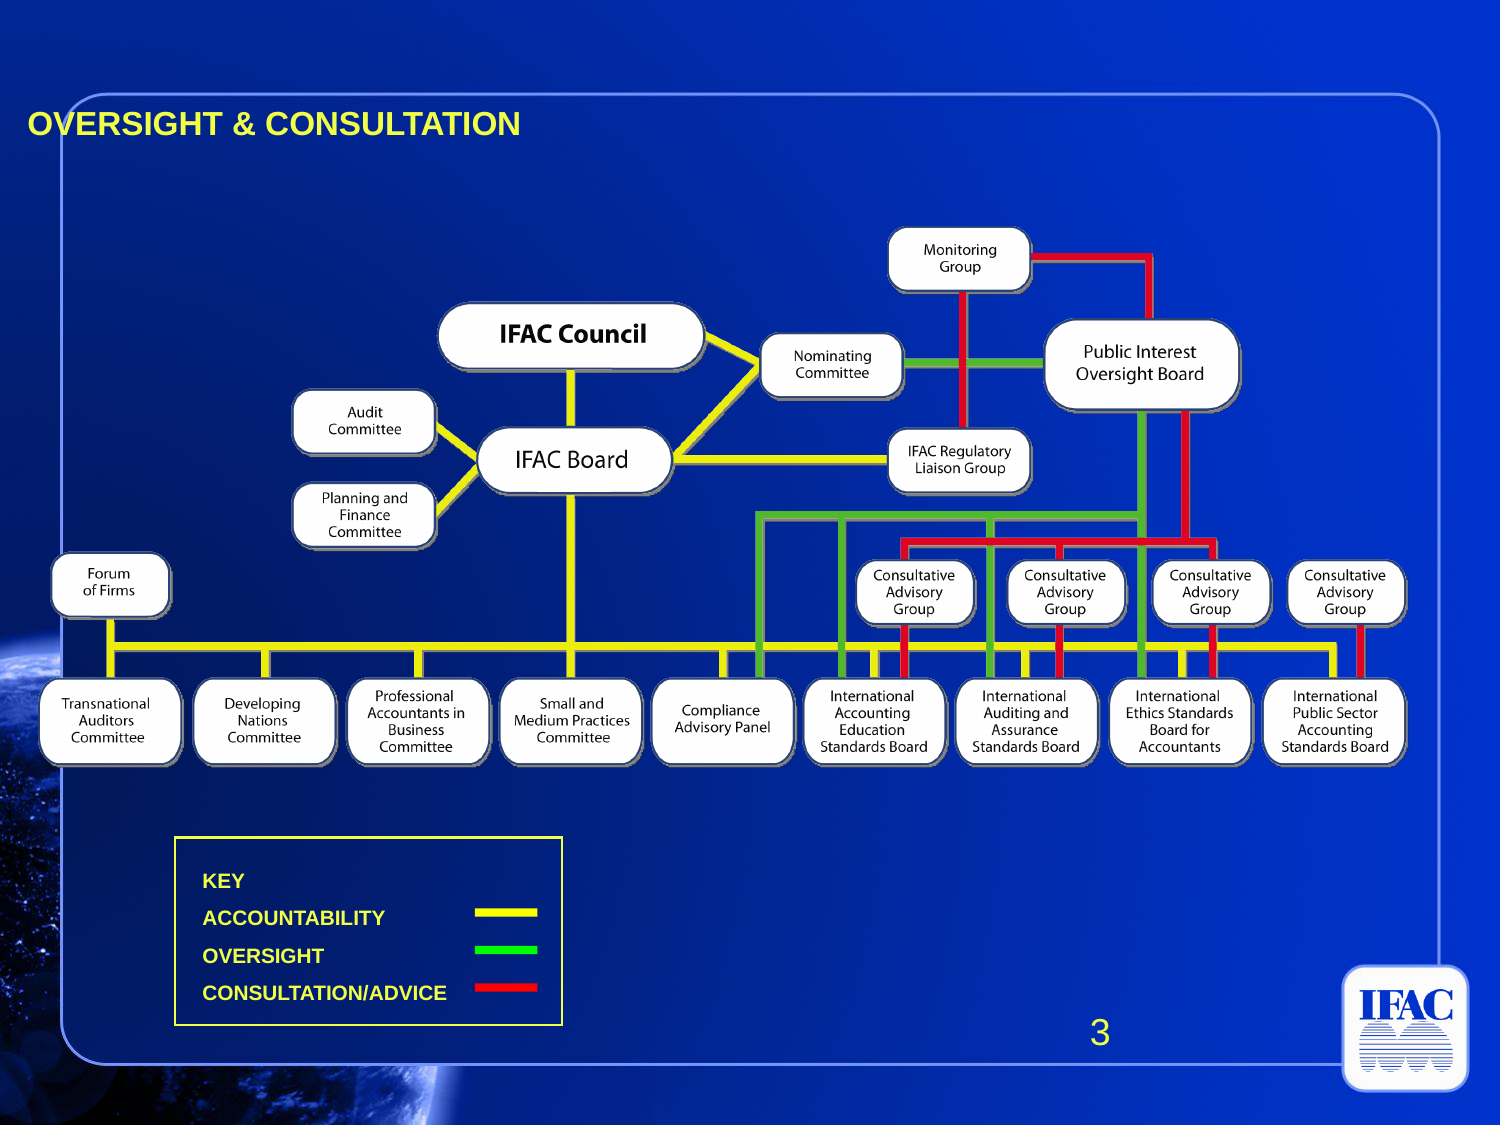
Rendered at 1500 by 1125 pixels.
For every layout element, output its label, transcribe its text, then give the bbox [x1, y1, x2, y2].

text_box OVERSIGHT & CONSULTATION [12, 94, 613, 150]
text_box KEY ACCOUNTABILITY OVERSIGHT CONSULTATION/ADVICE [187, 896, 500, 1013]
text_box 3 [1074, 1001, 1425, 1080]
picture [0, 0, 1500, 1125]
text_box [174, 896, 563, 1025]
